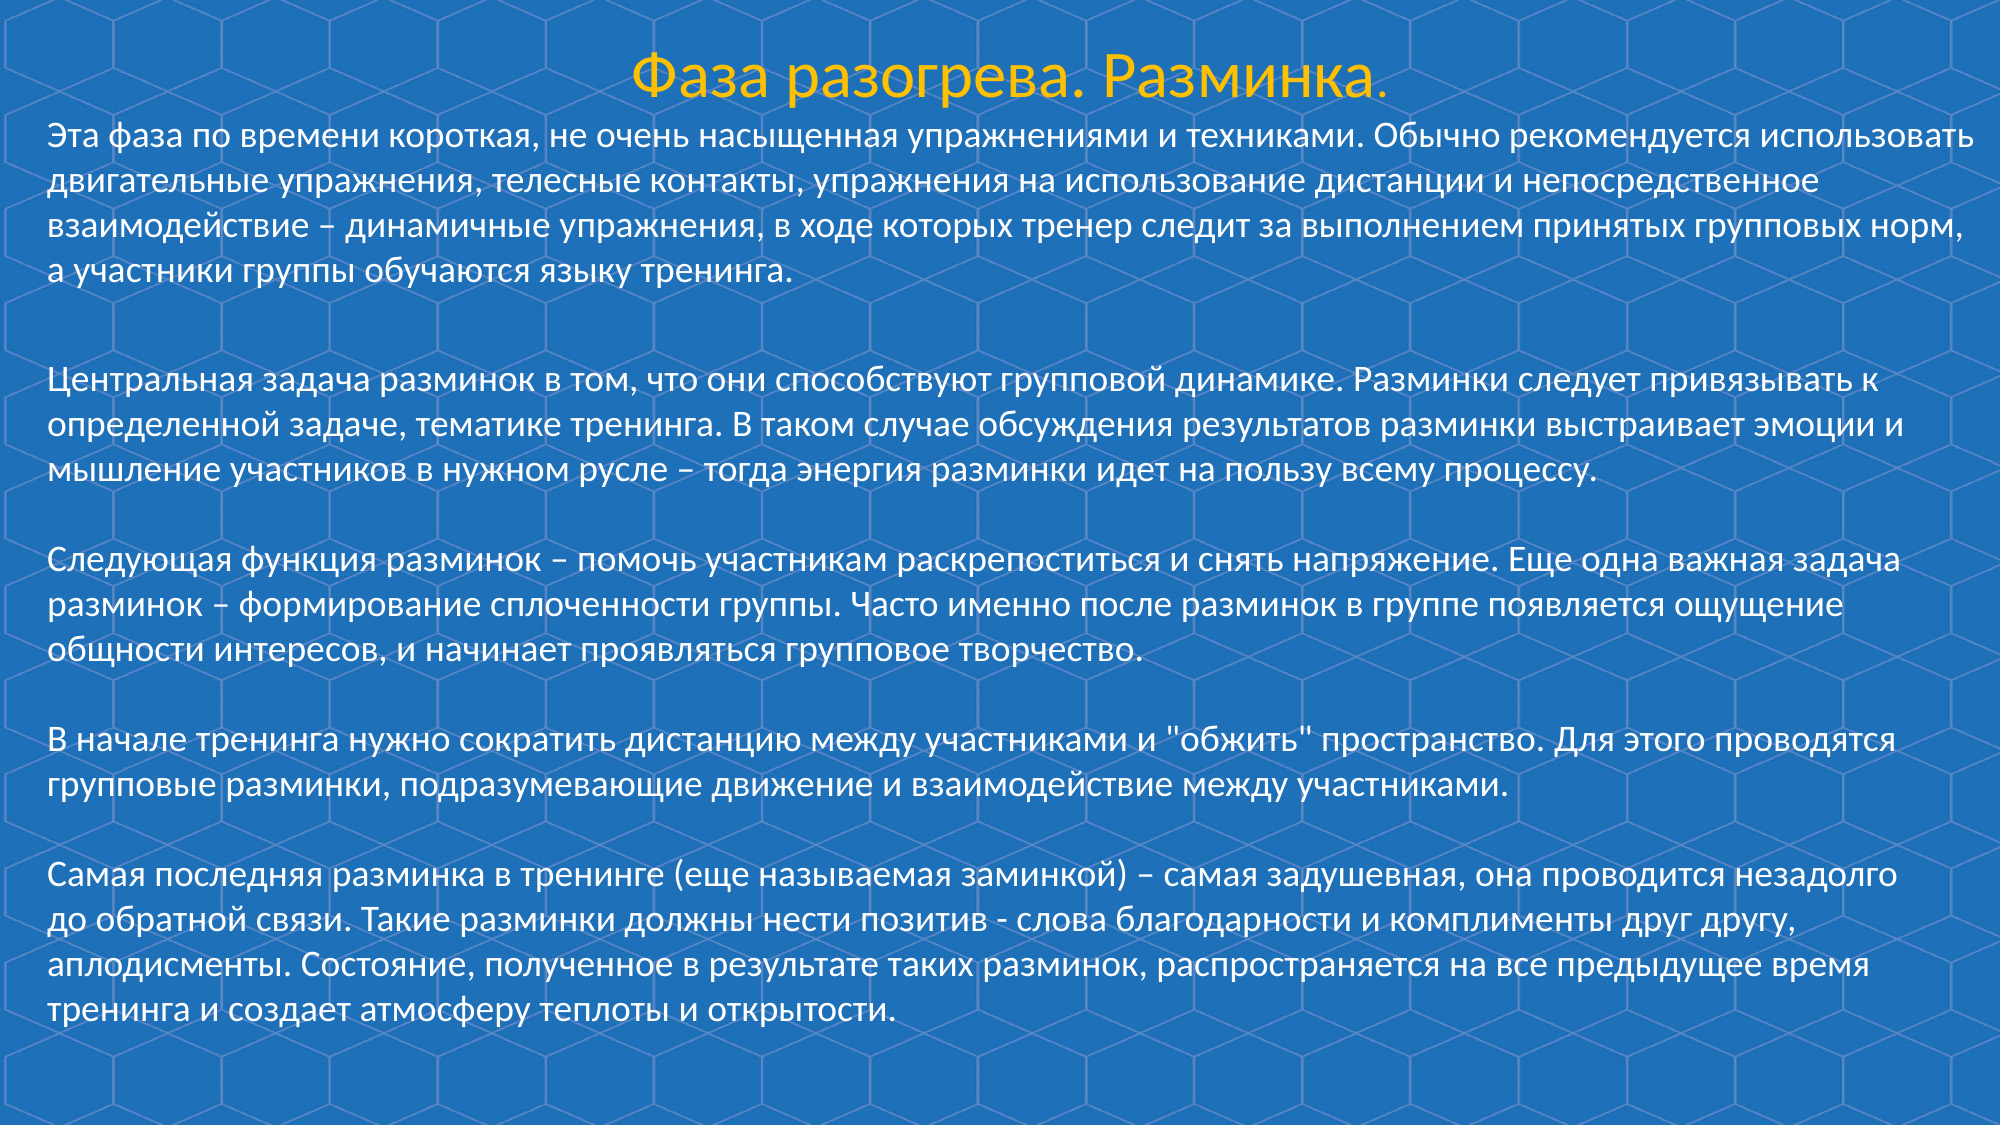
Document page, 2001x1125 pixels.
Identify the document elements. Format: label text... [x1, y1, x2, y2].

picture [0, 0, 2000, 1125]
text_box Центральная задача разминок в том, что они способствуют групповой динамике. Разминки следует привязывать к определенной задаче, тематике тренинга. В таком случае обсуждения результатов разминки выстраивает эмоции и мышление участников в нужном русле – тогда энергия разминки идет на пользу всему процессу. Следующая функция разминок – помочь участникам раскрепоститься и снять напряжение. Еще одна важная задача разминок – формирование сплоченности группы. Часто именно после разминок в группе появляется ощущение общности интересов, и начинает проявляться групповое творчество. В начале тренинга нужно сократить дистанцию между участниками и "обжить" пространство. Для этого проводятся групповые разминки, подразумевающие движение и взаимодействие между участниками. Самая последняя разминка в тренинге (еще называемая заминкой) – самая задушевная, она проводится незадолго до обратной связи. Такие разминки должны нести позитив - слова благодарности и комплименты друг другу, аплодисменты. Состояние, полученное в результате таких разминок, распространяется на все предыдущее время тренинга и создает атмосферу теплоты и открытости. [32, 346, 1925, 1036]
text_box Фаза разогрева. Разминка. Эта фаза по времени короткая, не очень насыщенная упражнениями и техниками. Обычно рекомендуется использовать двигательные упражнения, телесные контакты, упражнения на использование дистанции и непосредственное взаимодействие – динамичные упражнения, в ходе которых тренер следит за выполнением принятых групповых норм, а участники группы обучаются языку тренинга. [32, 23, 2000, 298]
